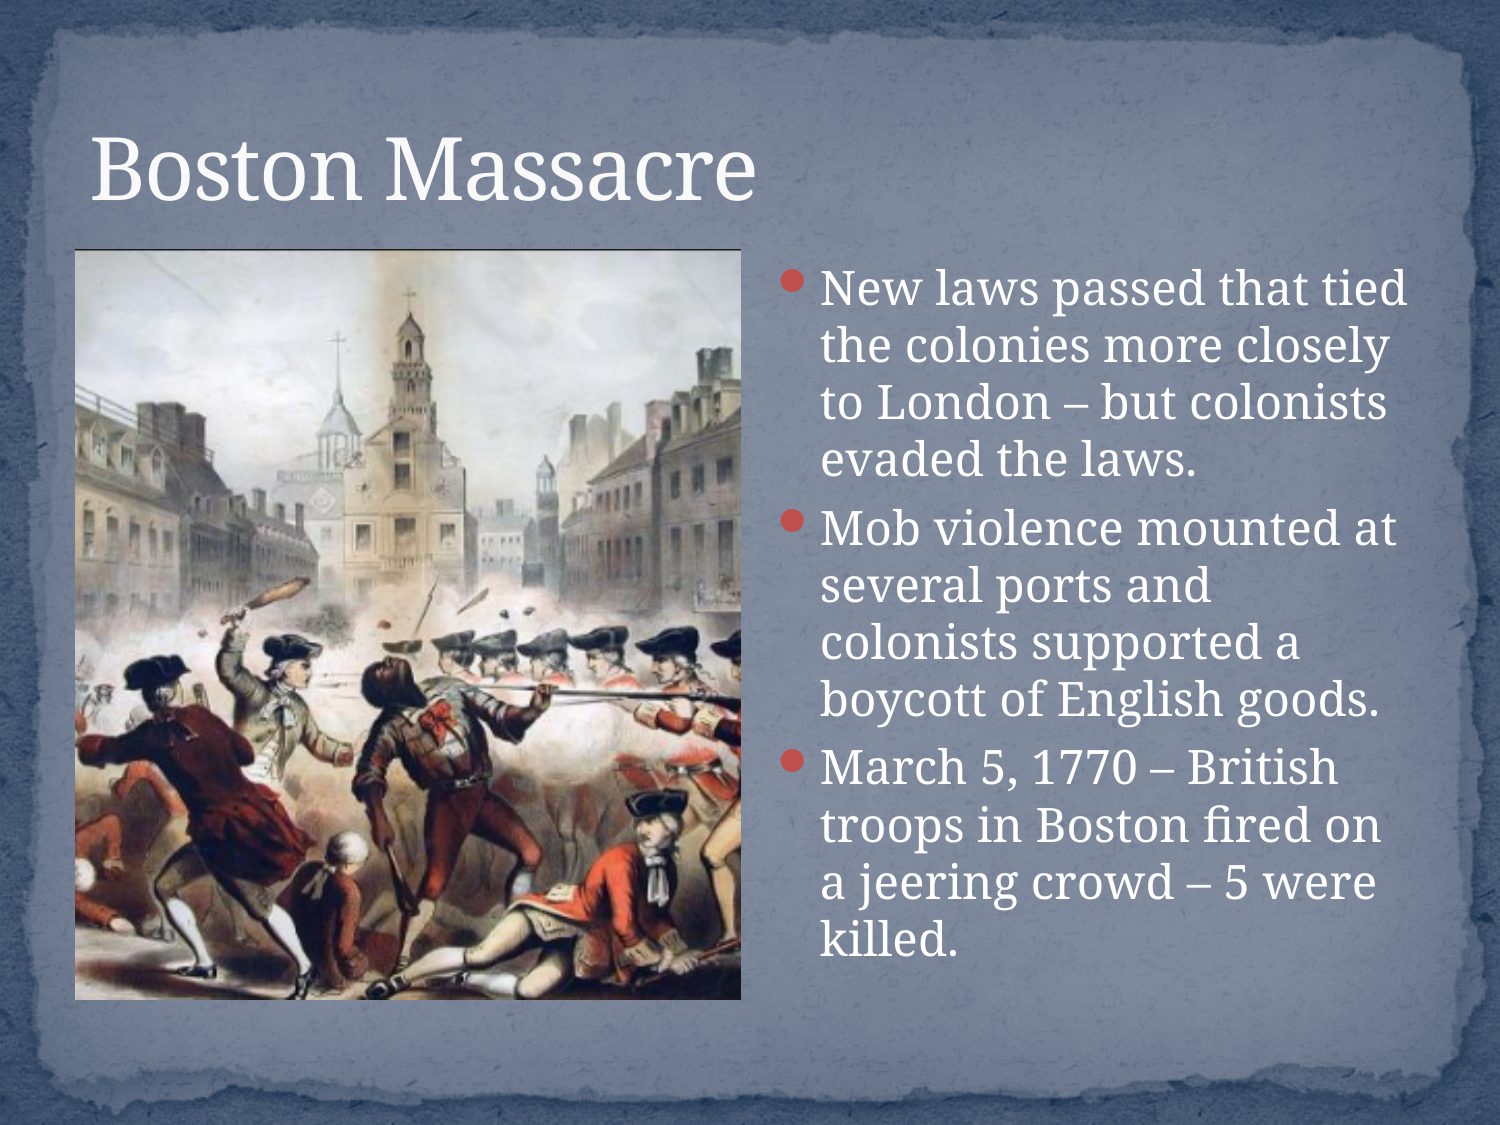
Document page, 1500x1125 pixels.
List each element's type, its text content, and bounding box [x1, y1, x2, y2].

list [77, 252, 740, 998]
list New laws passed that tied the colonies more closely to London – but colonists evaded the laws. Mob violence mounted at several ports and colonists supported a boycott of English goods. March 5, 1770 – British troops in Boston fired on a jeering crowd – 5 were killed. [762, 249, 1429, 1000]
title Boston Massacre [74, 24, 1425, 225]
